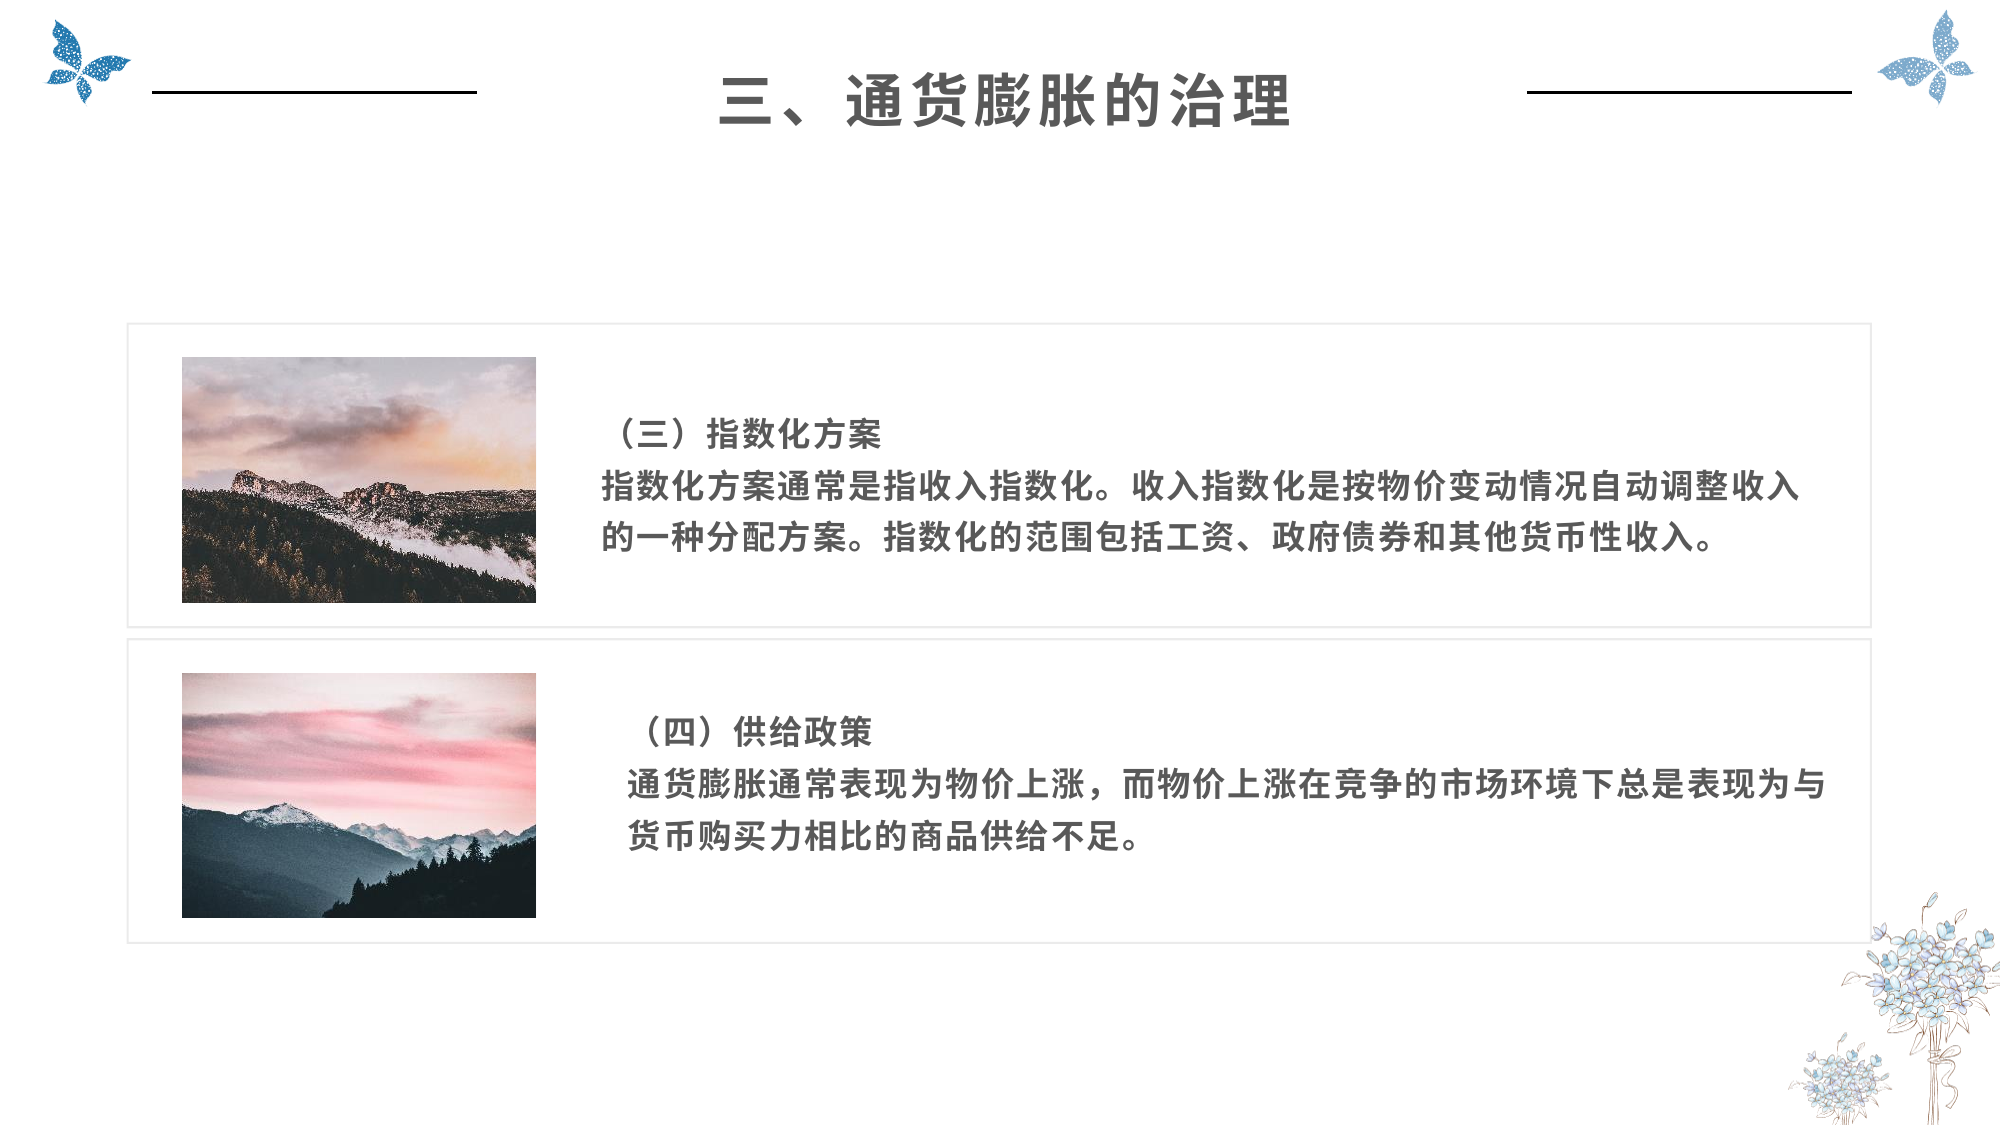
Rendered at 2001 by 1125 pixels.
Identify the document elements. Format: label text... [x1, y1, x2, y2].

picture [181, 673, 537, 918]
text_box [127, 638, 1872, 944]
text_box （三）指数化方案 指数化方案通常是指收入指数化。收入指数化是按物价变动情况自动调整收入 的一种分配方案。指数化的范围包括工资、政府债券和其他货币性收入。 [586, 393, 1825, 564]
picture [181, 357, 537, 603]
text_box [151, 55, 1852, 142]
picture [1788, 892, 2000, 1125]
text_box （四）供给政策 通货膨胀通常表现为物价上涨，而物价上涨在竞争的市场环境下总是表现为与 货币购买力相比的商品供给不足。 [613, 692, 1852, 863]
text_box [127, 323, 1872, 628]
